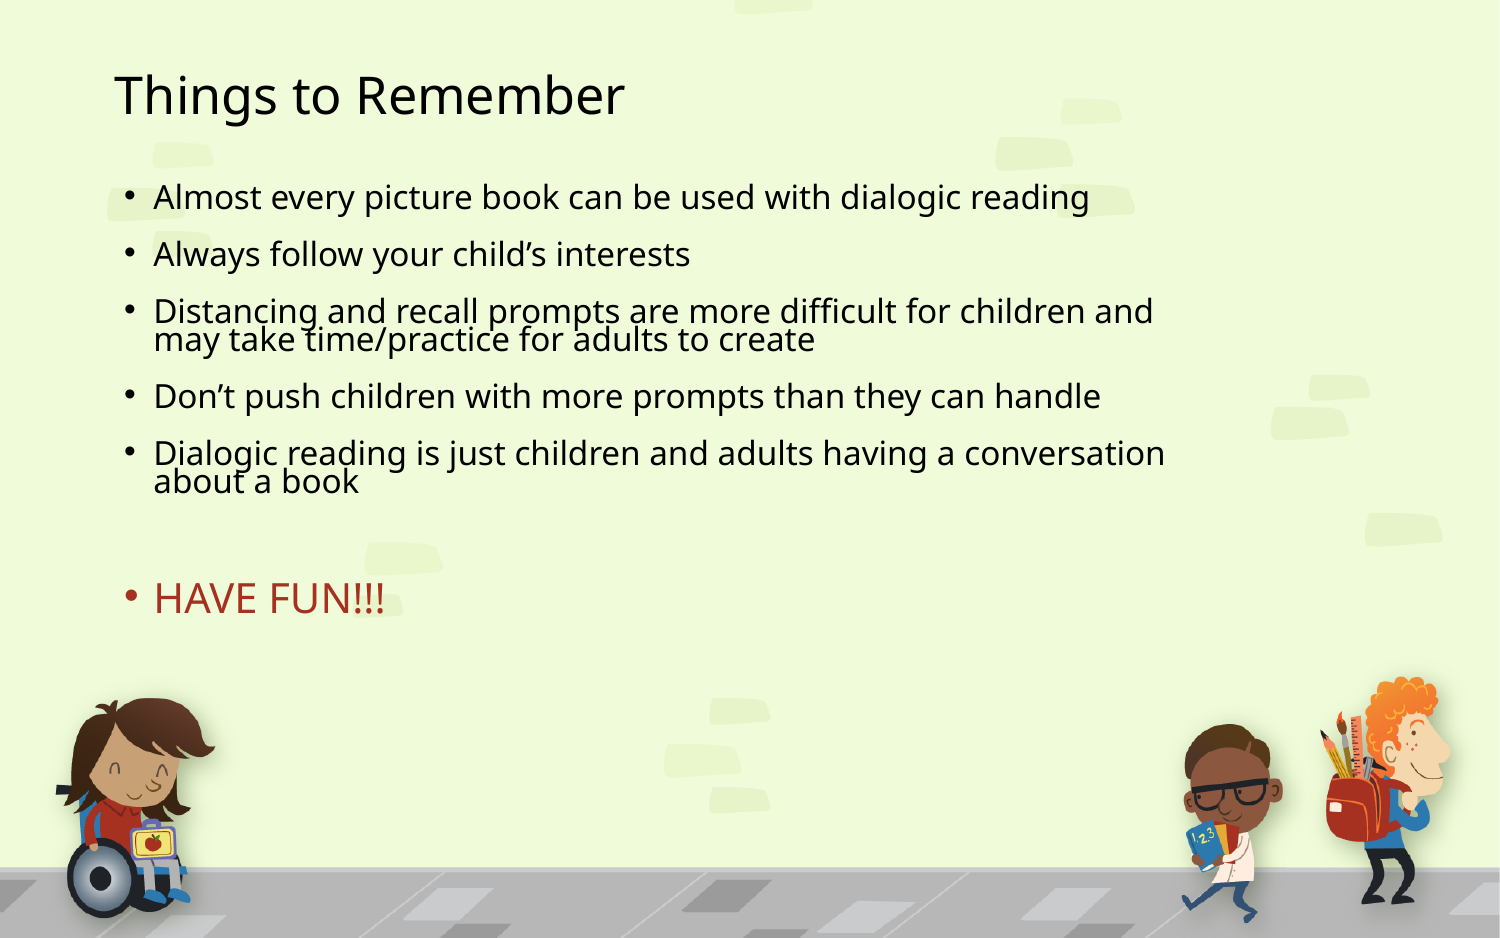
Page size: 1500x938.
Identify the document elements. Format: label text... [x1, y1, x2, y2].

list Almost every picture book can be used with dialogic reading Always follow your child’s interests Distancing and recall prompts are more difficult for children and may take time/practice for adults to create Don’t push children with more prompts than they can handle Dialogic reading is just children and adults having a conversation about a book HAVE FUN!!! [112, 181, 1238, 657]
picture [0, 0, 1500, 938]
title Things to Remember [103, 50, 1313, 132]
